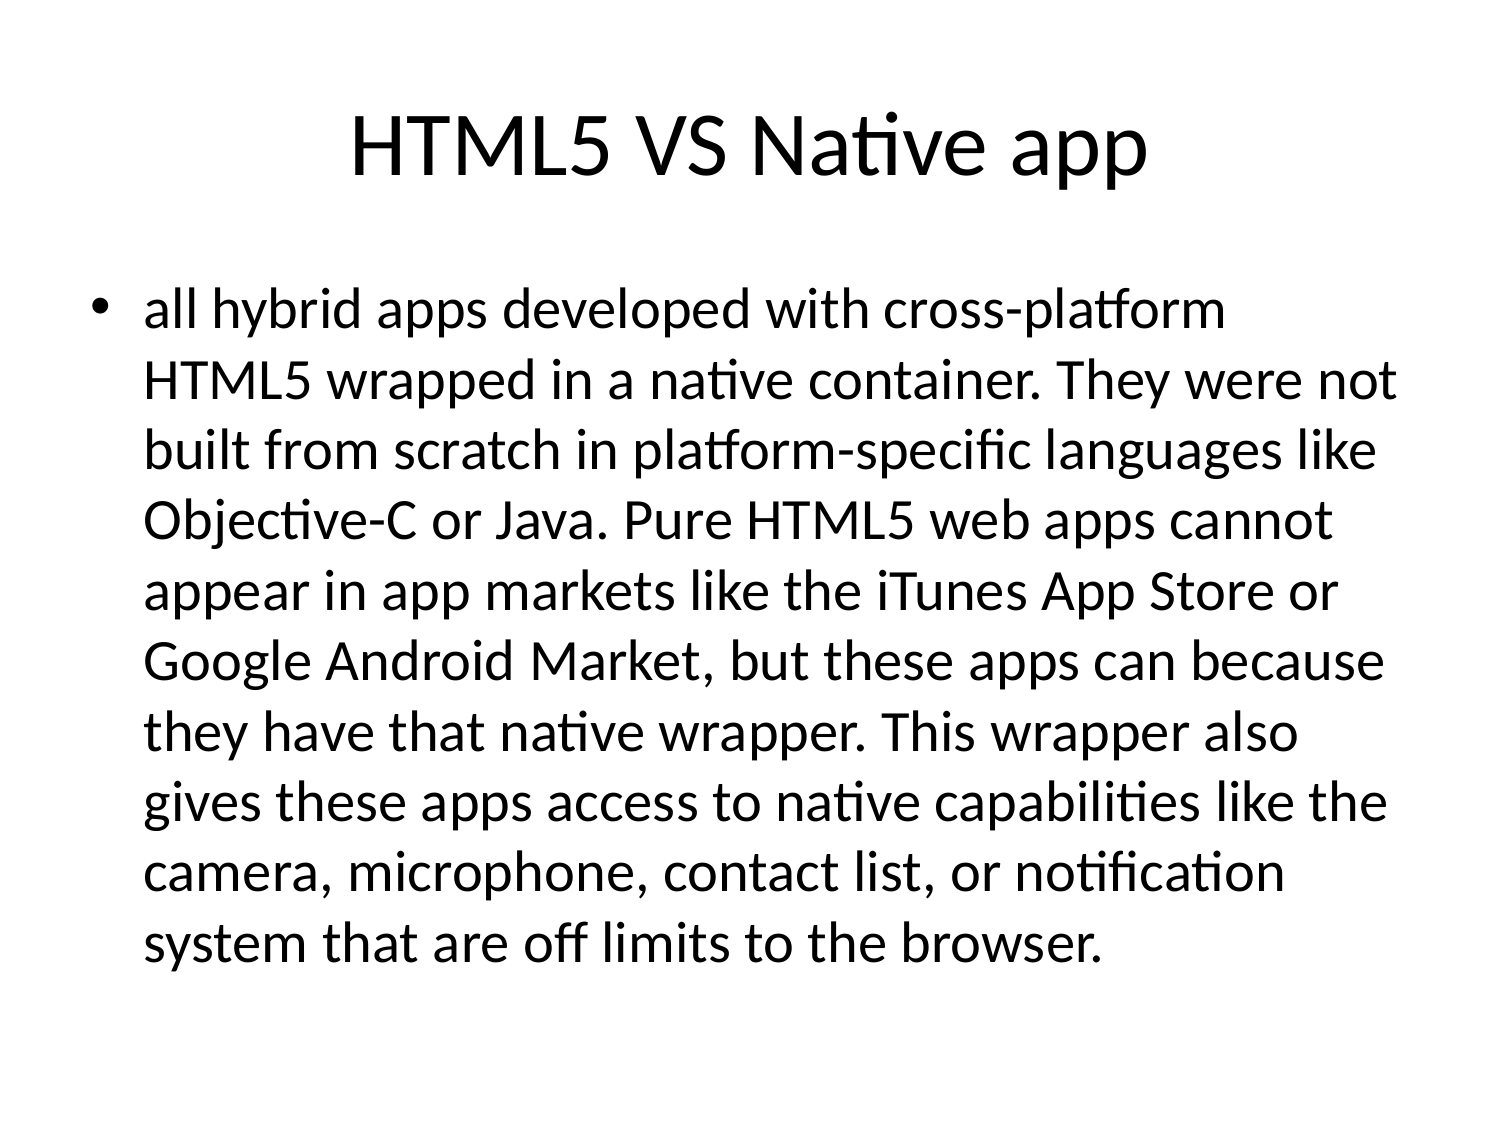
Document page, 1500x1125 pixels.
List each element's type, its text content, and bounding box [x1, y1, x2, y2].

list all hybrid apps developed with cross-platform HTML5 wrapped in a native container. They were not built from scratch in platform-specific languages like Objective-C or Java. Pure HTML5 web apps cannot appear in app markets like the iTunes App Store or Google Android Market, but these apps can because they have that native wrapper. This wrapper also gives these apps access to native capabilities like the camera, microphone, contact list, or notification system that are off limits to the browser. [75, 262, 1425, 1005]
title HTML5 VS Native app [75, 45, 1425, 233]
